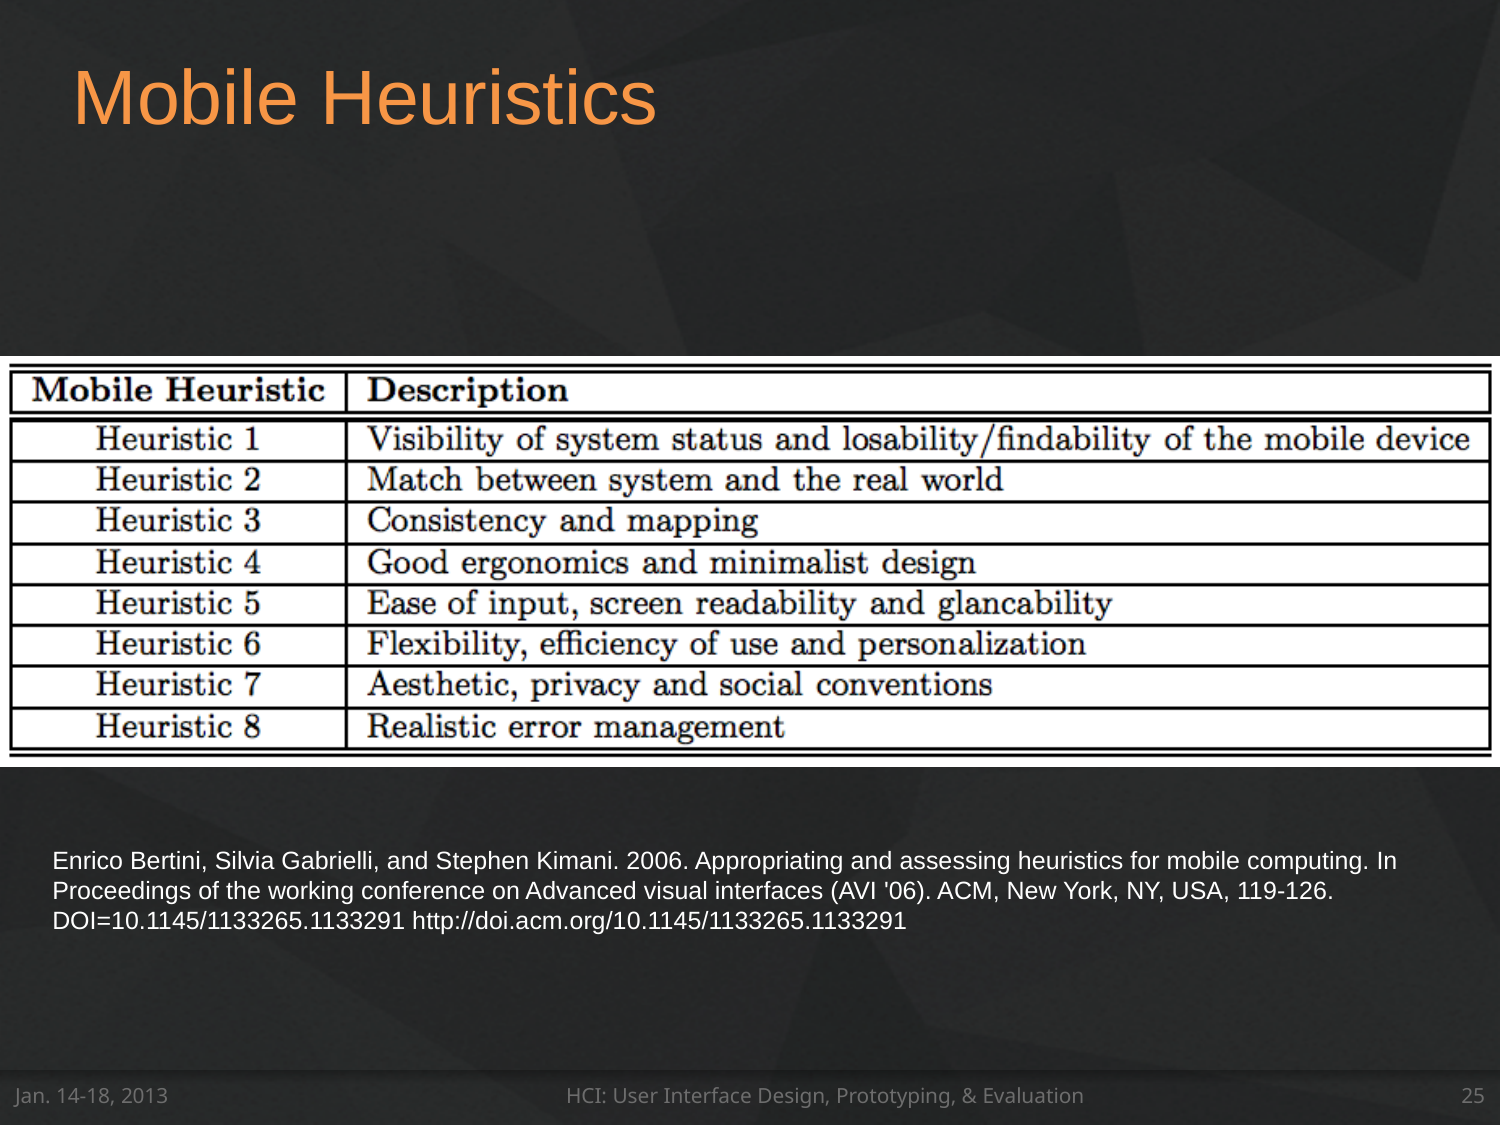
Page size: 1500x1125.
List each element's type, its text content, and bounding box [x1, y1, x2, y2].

footer HCI: User Interface Design, Prototyping, & Evaluation [312, 1074, 1337, 1125]
slide_number 25 [1337, 1074, 1500, 1125]
title Mobile Heuristics [57, 0, 1480, 188]
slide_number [0, 1074, 312, 1125]
picture [0, 0, 1500, 1074]
text_box Enrico Bertini, Silvia Gabrielli, and Stephen Kimani. 2006. Appropriating and assessing heuristics for mobile computing. In Proceedings of the working conference on Advanced visual interfaces (AVI '06). ACM, New York, NY, USA, 119-126. DOI=10.1145/1133265.1133291 http://doi.acm.org/10.1145/1133265.1133291 [37, 837, 1488, 943]
